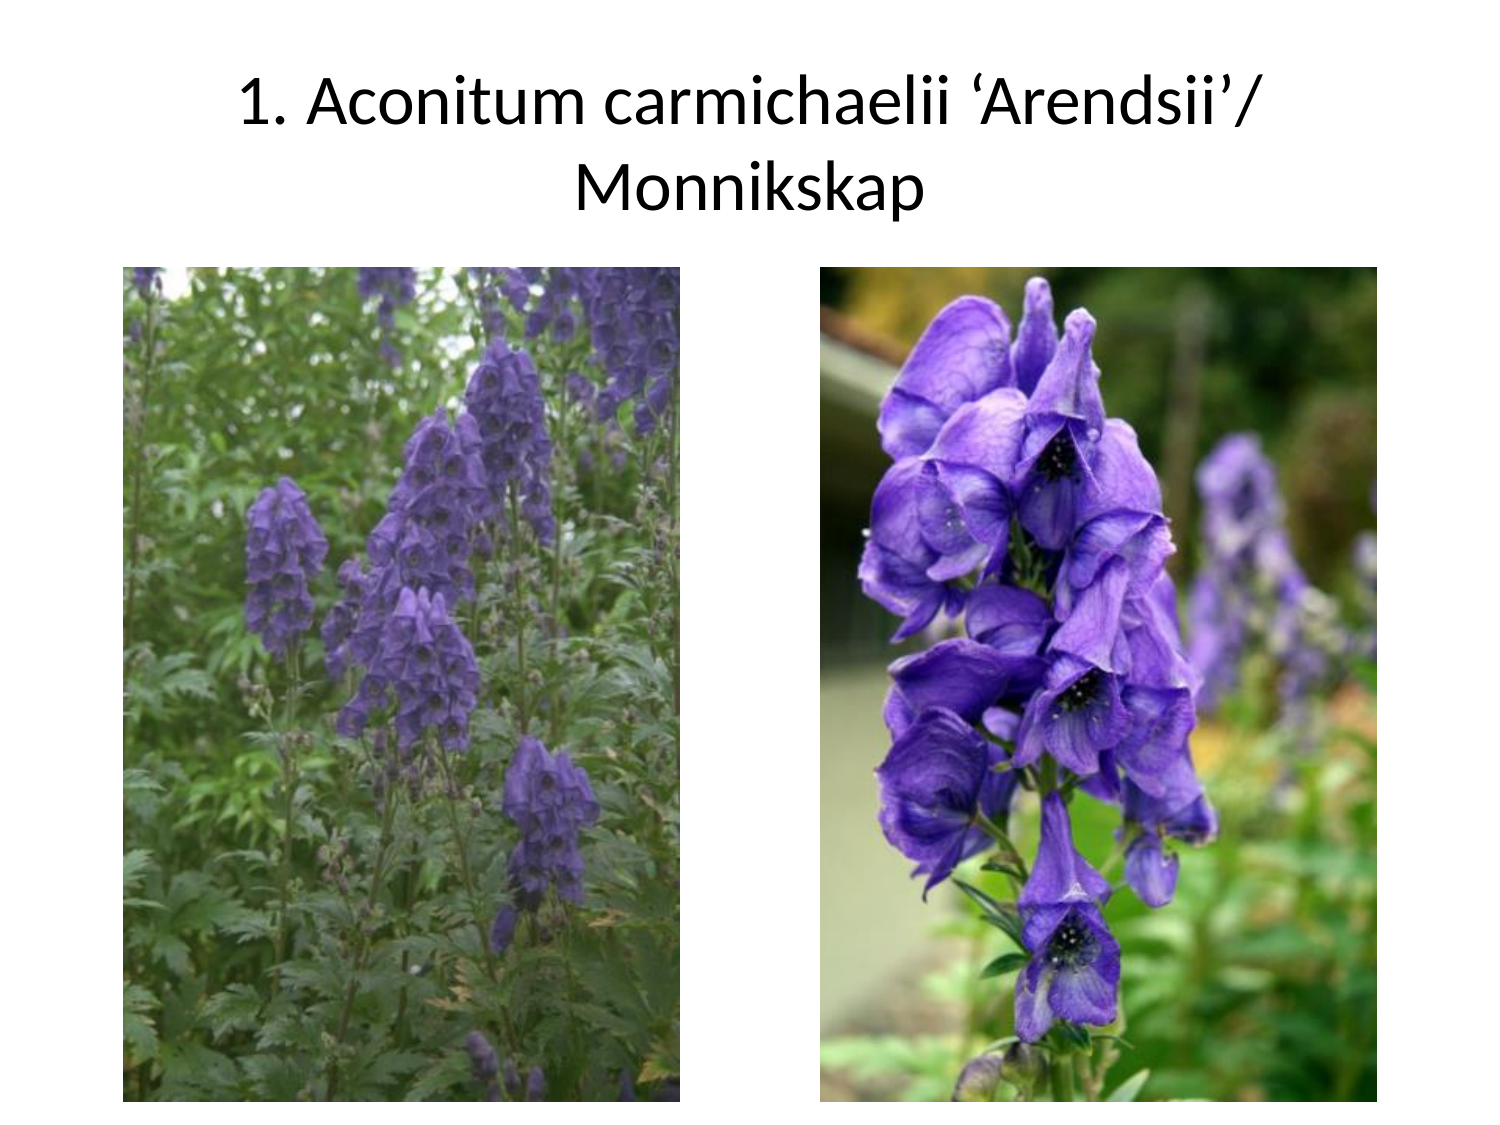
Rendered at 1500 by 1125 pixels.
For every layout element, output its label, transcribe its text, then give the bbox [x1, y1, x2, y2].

title 1. Aconitum carmichaelii ‘Arendsii’/ Monnikskap [75, 45, 1425, 233]
picture [820, 266, 1377, 1102]
picture [123, 266, 680, 1102]
